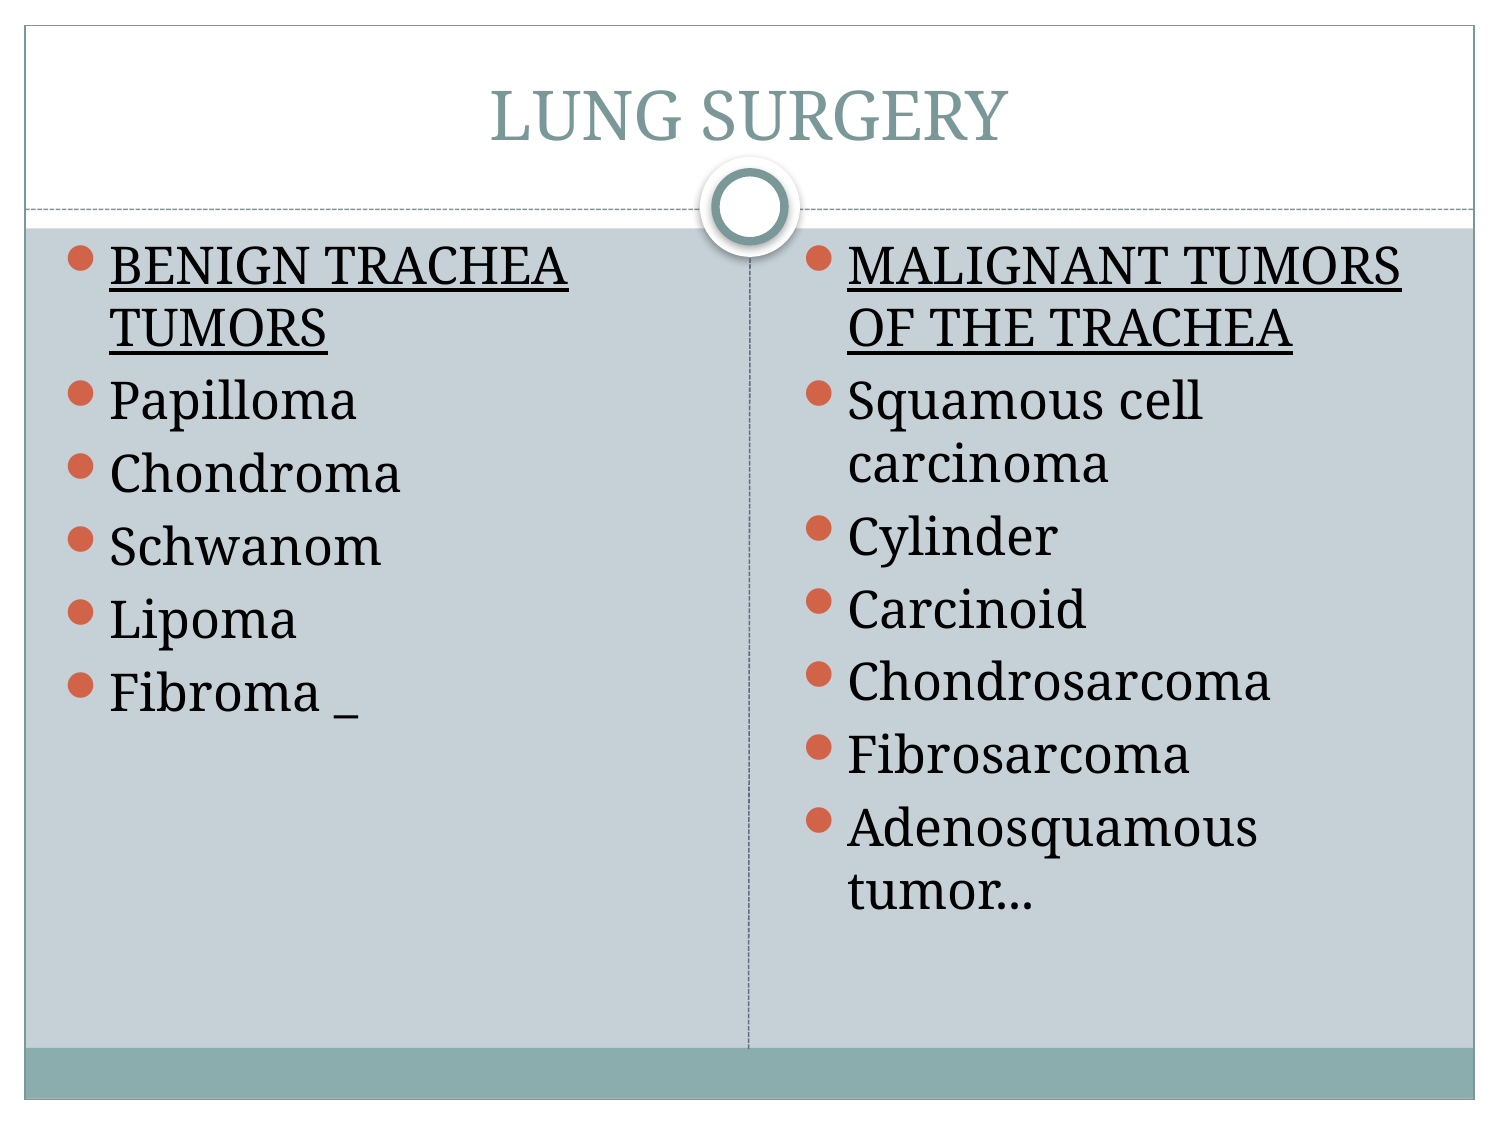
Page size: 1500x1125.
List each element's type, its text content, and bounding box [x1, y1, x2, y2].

list BENIGN TRACHEA TUMORS Papilloma Chondroma Schwanom Lipoma Fibroma _ [49, 224, 712, 993]
list MALIGNANT TUMORS OF THE TRACHEA Squamous cell carcinoma Cylinder Carcinoid Chondrosarcoma Fibrosarcoma Adenosquamous tumor... [787, 224, 1450, 993]
title LUNG SURGERY [49, 37, 1450, 162]
